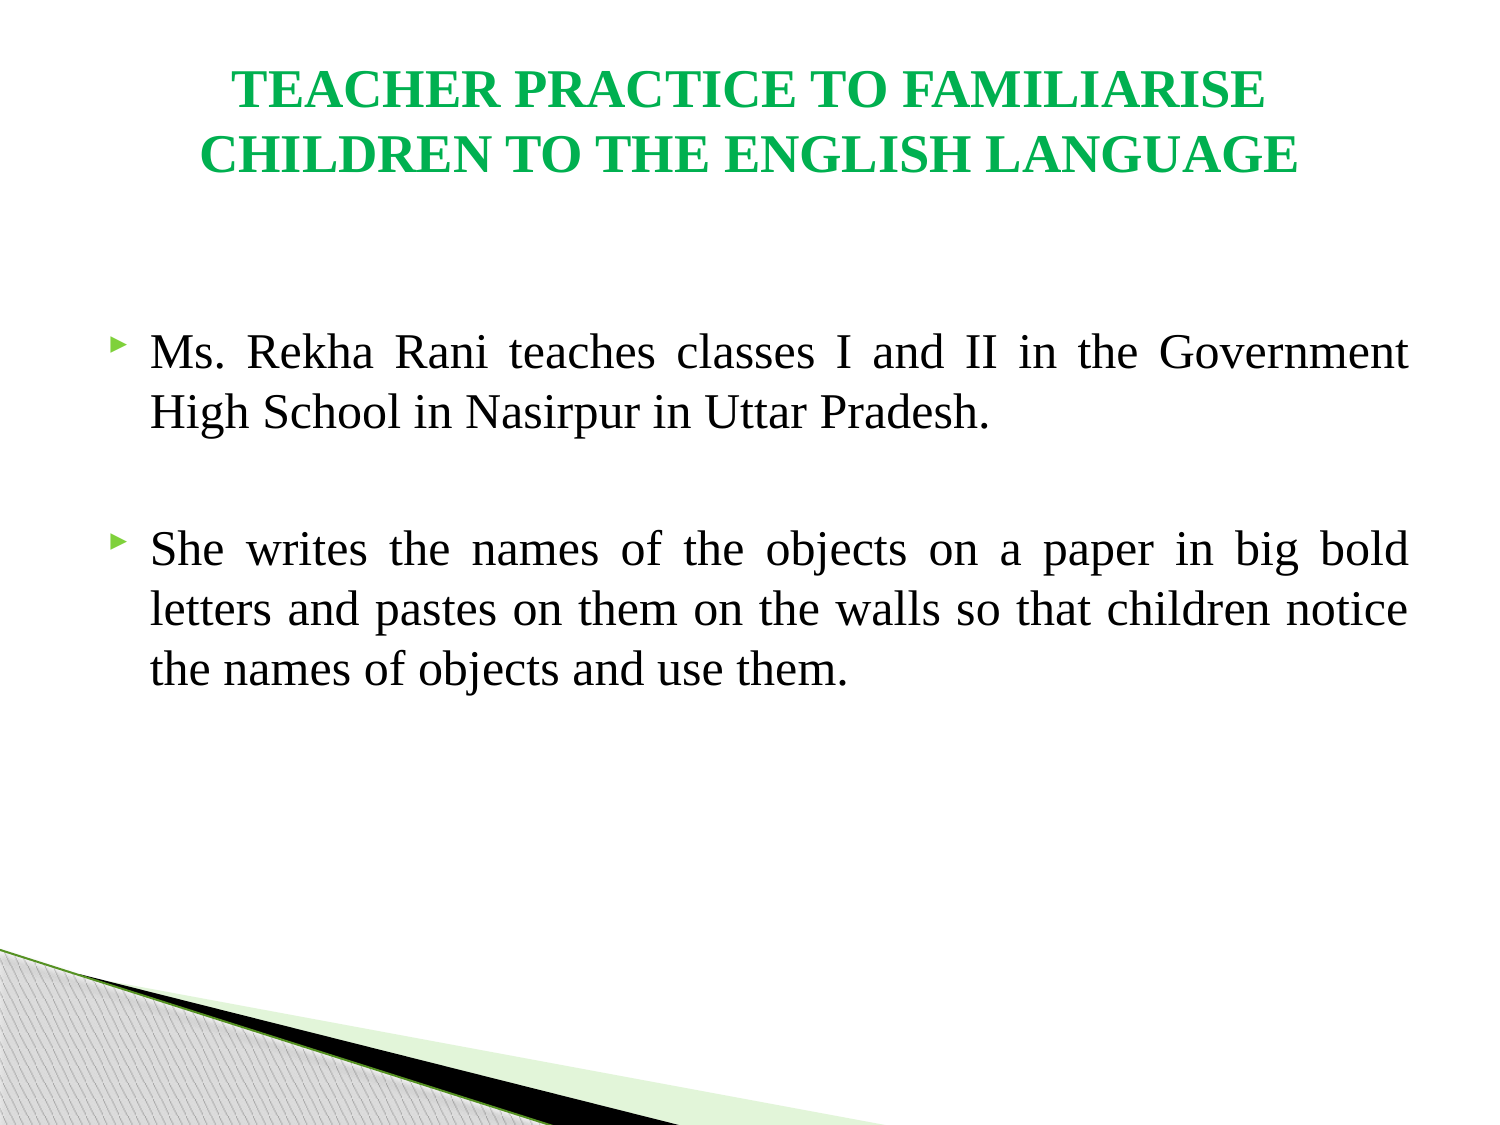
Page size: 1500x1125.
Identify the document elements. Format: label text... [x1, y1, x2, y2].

title TEACHER PRACTICE TO FAMILIARISE CHILDREN TO THE ENGLISH LANGUAGE [75, 45, 1425, 250]
list Ms. Rekha Rani teaches classes I and II in the Government High School in Nasirpur in Uttar Pradesh. She writes the names of the objects on a paper in big bold letters and pastes on them on the walls so that children notice the names of objects and use them. [75, 250, 1425, 986]
